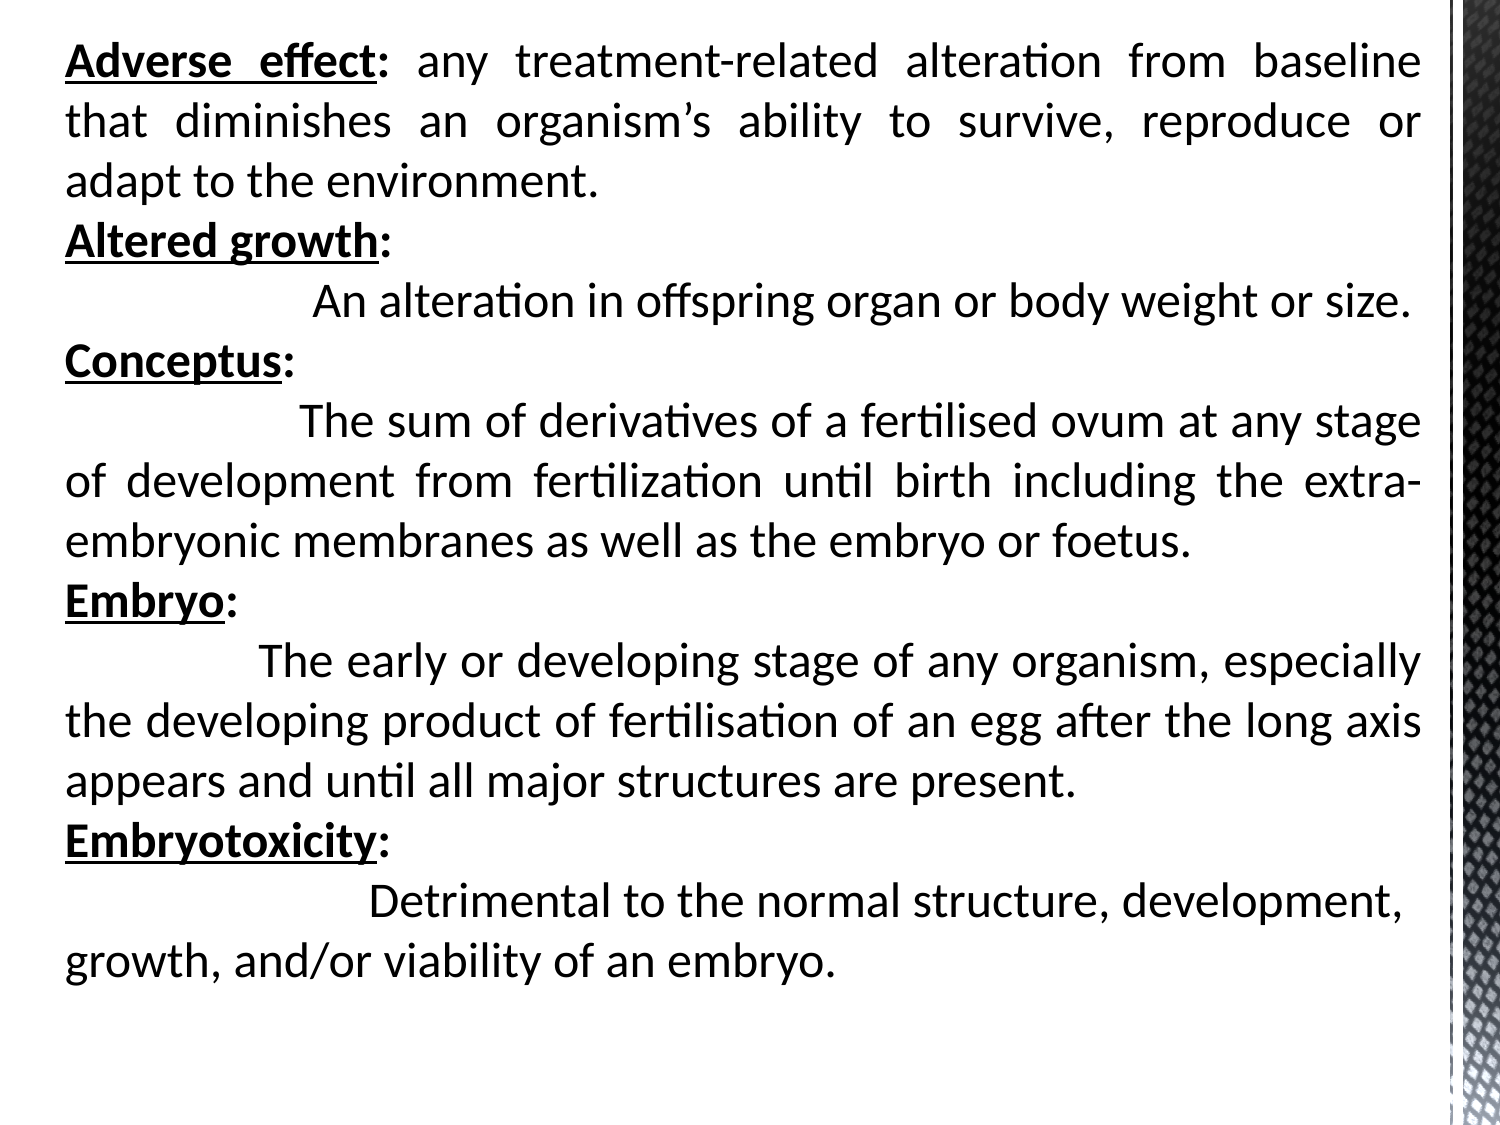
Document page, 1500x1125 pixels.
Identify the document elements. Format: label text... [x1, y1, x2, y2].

picture [1447, 0, 1500, 1125]
text_box Adverse effect: any treatment-related alteration from baseline that diminishes an organism’s ability to survive, reproduce or adapt to the environment. Altered growth: An alteration in offspring organ or body weight or size. Conceptus: The sum of derivatives of a fertilised ovum at any stage of development from fertilization until birth including the extra-embryonic membranes as well as the embryo or foetus. Embryo: The early or developing stage of any organism, especially the developing product of fertilisation of an egg after the long axis appears and until all major structures are present. Embryotoxicity: Detrimental to the normal structure, development, growth, and/or viability of an embryo. [50, 19, 1438, 995]
